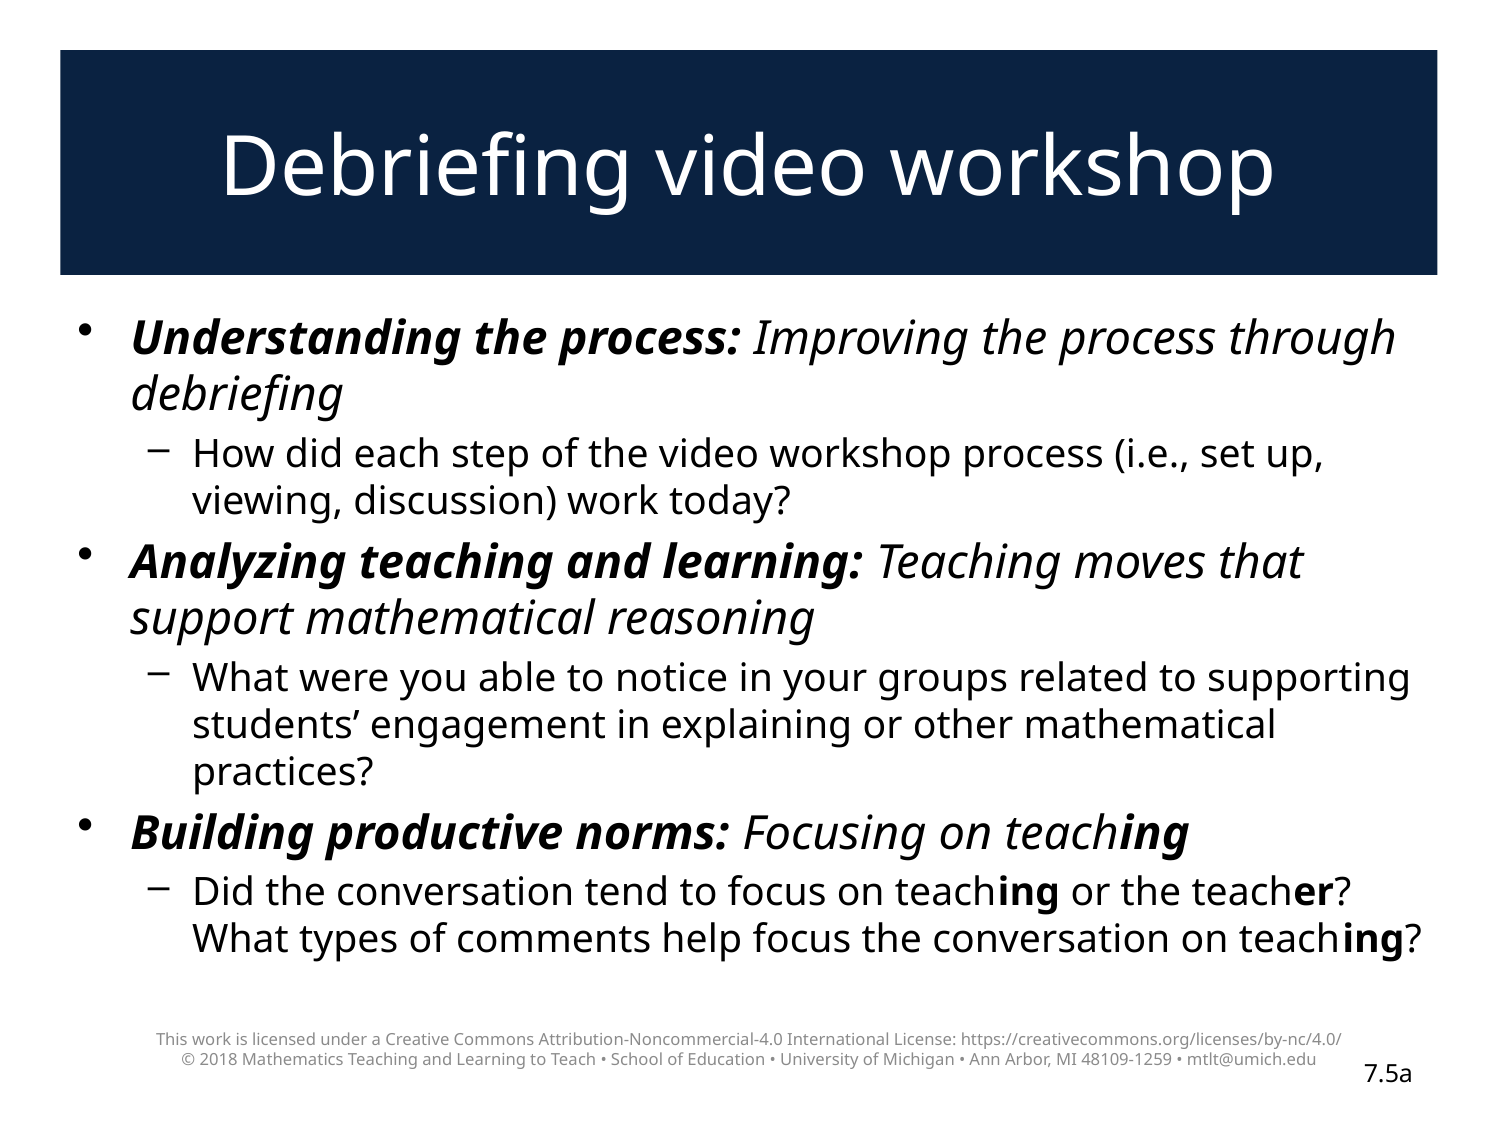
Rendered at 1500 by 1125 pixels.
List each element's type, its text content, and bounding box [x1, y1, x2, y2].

text_box 7.5a [1348, 1050, 1428, 1095]
title Debriefing video workshop [60, 50, 1438, 275]
footer This work is licensed under a Creative Commons Attribution-Noncommercial-4.0 International License: https://creativecommons.org/licenses/by-nc/4.0/ © 2018 Mathematics Teaching and Learning to Teach • School of Education • University of Michigan • Ann Arbor, MI 48109-1259 • mtlt@umich.edu [62, 1009, 1438, 1088]
list Understanding the process: Improving the process through debriefing How did each step of the video workshop process (i.e., set up, viewing, discussion) work today? Analyzing teaching and learning: Teaching moves that support mathematical reasoning What were you able to notice in your groups related to supporting students’ engagement in explaining or other mathematical practices? Building productive norms: Focusing on teaching Did the conversation tend to focus on teaching or the teacher? What types of comments help focus the conversation on teaching? [62, 299, 1438, 1005]
